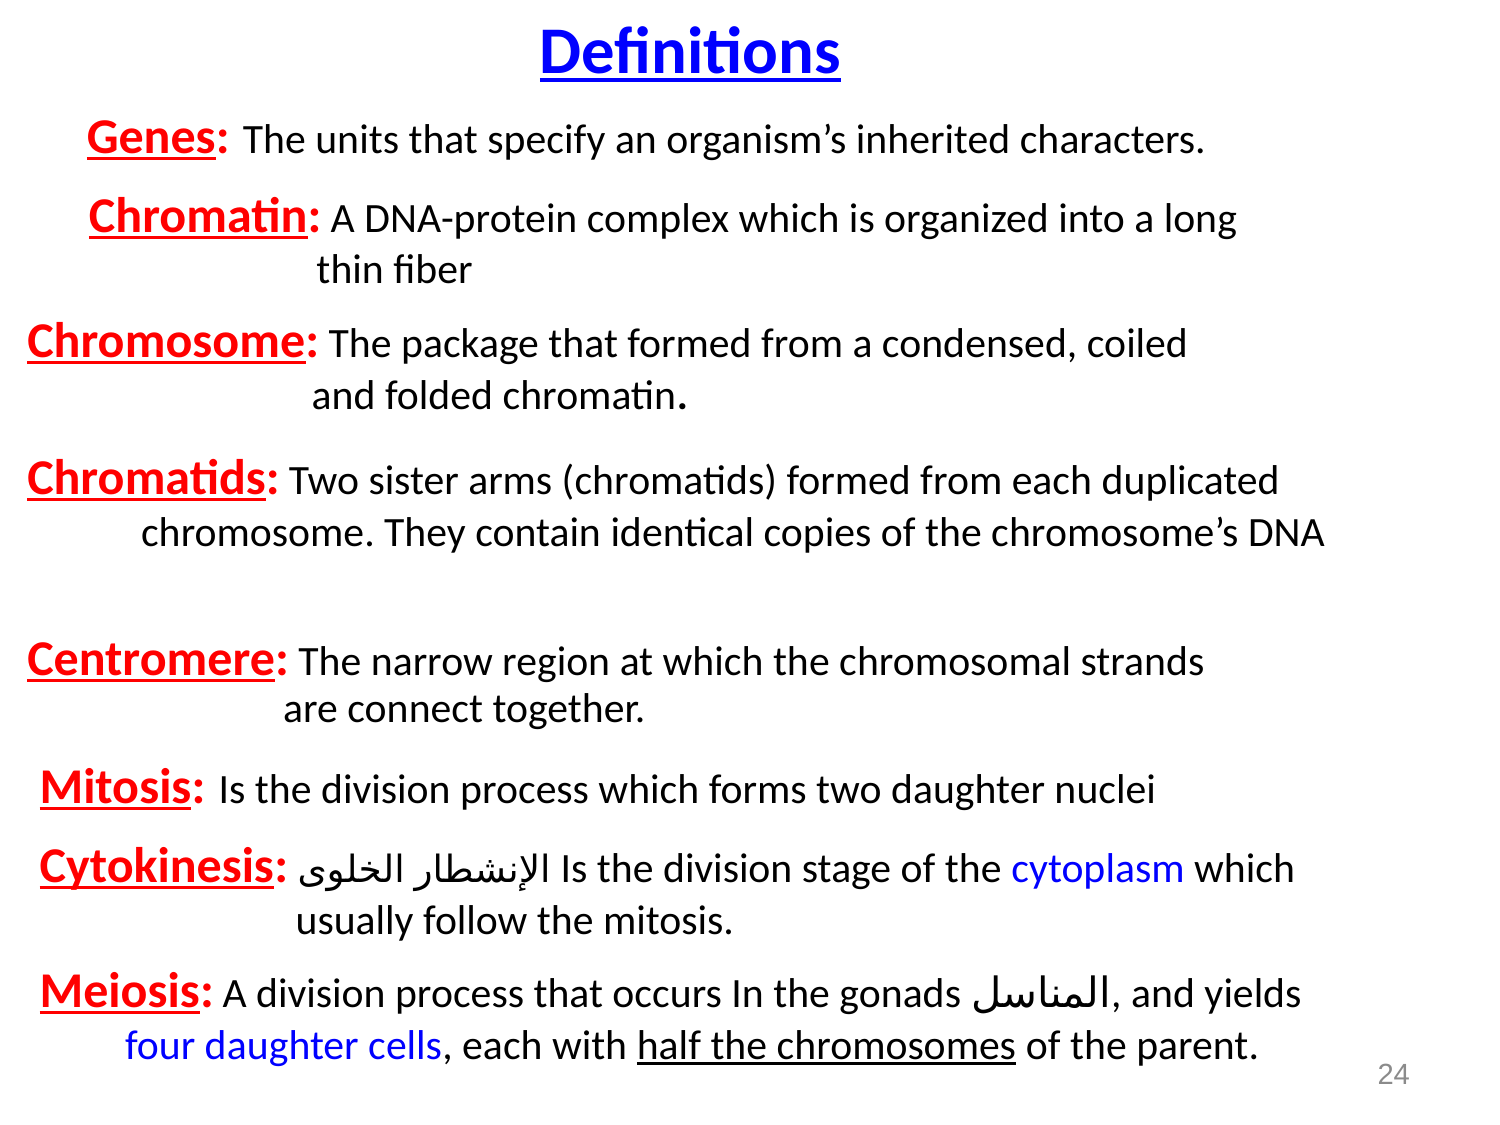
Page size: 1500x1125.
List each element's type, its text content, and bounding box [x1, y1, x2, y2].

slide_number 24 [1074, 1075, 1425, 1103]
text_box Chromatin: A DNA-protein complex which is organized into a long thin fiber [74, 174, 1253, 299]
text_box Mitosis: Is the division process which forms two daughter nuclei [24, 737, 1463, 823]
text_box Genes: The units that specify an organism’s inherited characters. [72, 87, 1222, 173]
text_box Meiosis: A division process that occurs In the gonads المناسل, and yields four daughter cells, each with half the chromosomes of the parent. [24, 950, 1438, 1075]
text_box Cytokinesis: الإنشطار الخلوى Is the division stage of the cytoplasm which usually follow the mitosis. [24, 825, 1438, 950]
text_box Centromere: The narrow region at which the chromosomal strands are connect together. [12, 624, 1350, 739]
text_box Definitions [524, 0, 900, 95]
text_box Chromatids: Two sister arms (chromatids) formed from each duplicated chromosome. They contain identical copies of the chromosome’s DNA [12, 437, 1488, 563]
text_box Chromosome: The package that formed from a condensed, coiled and folded chromatin. [12, 299, 1438, 425]
